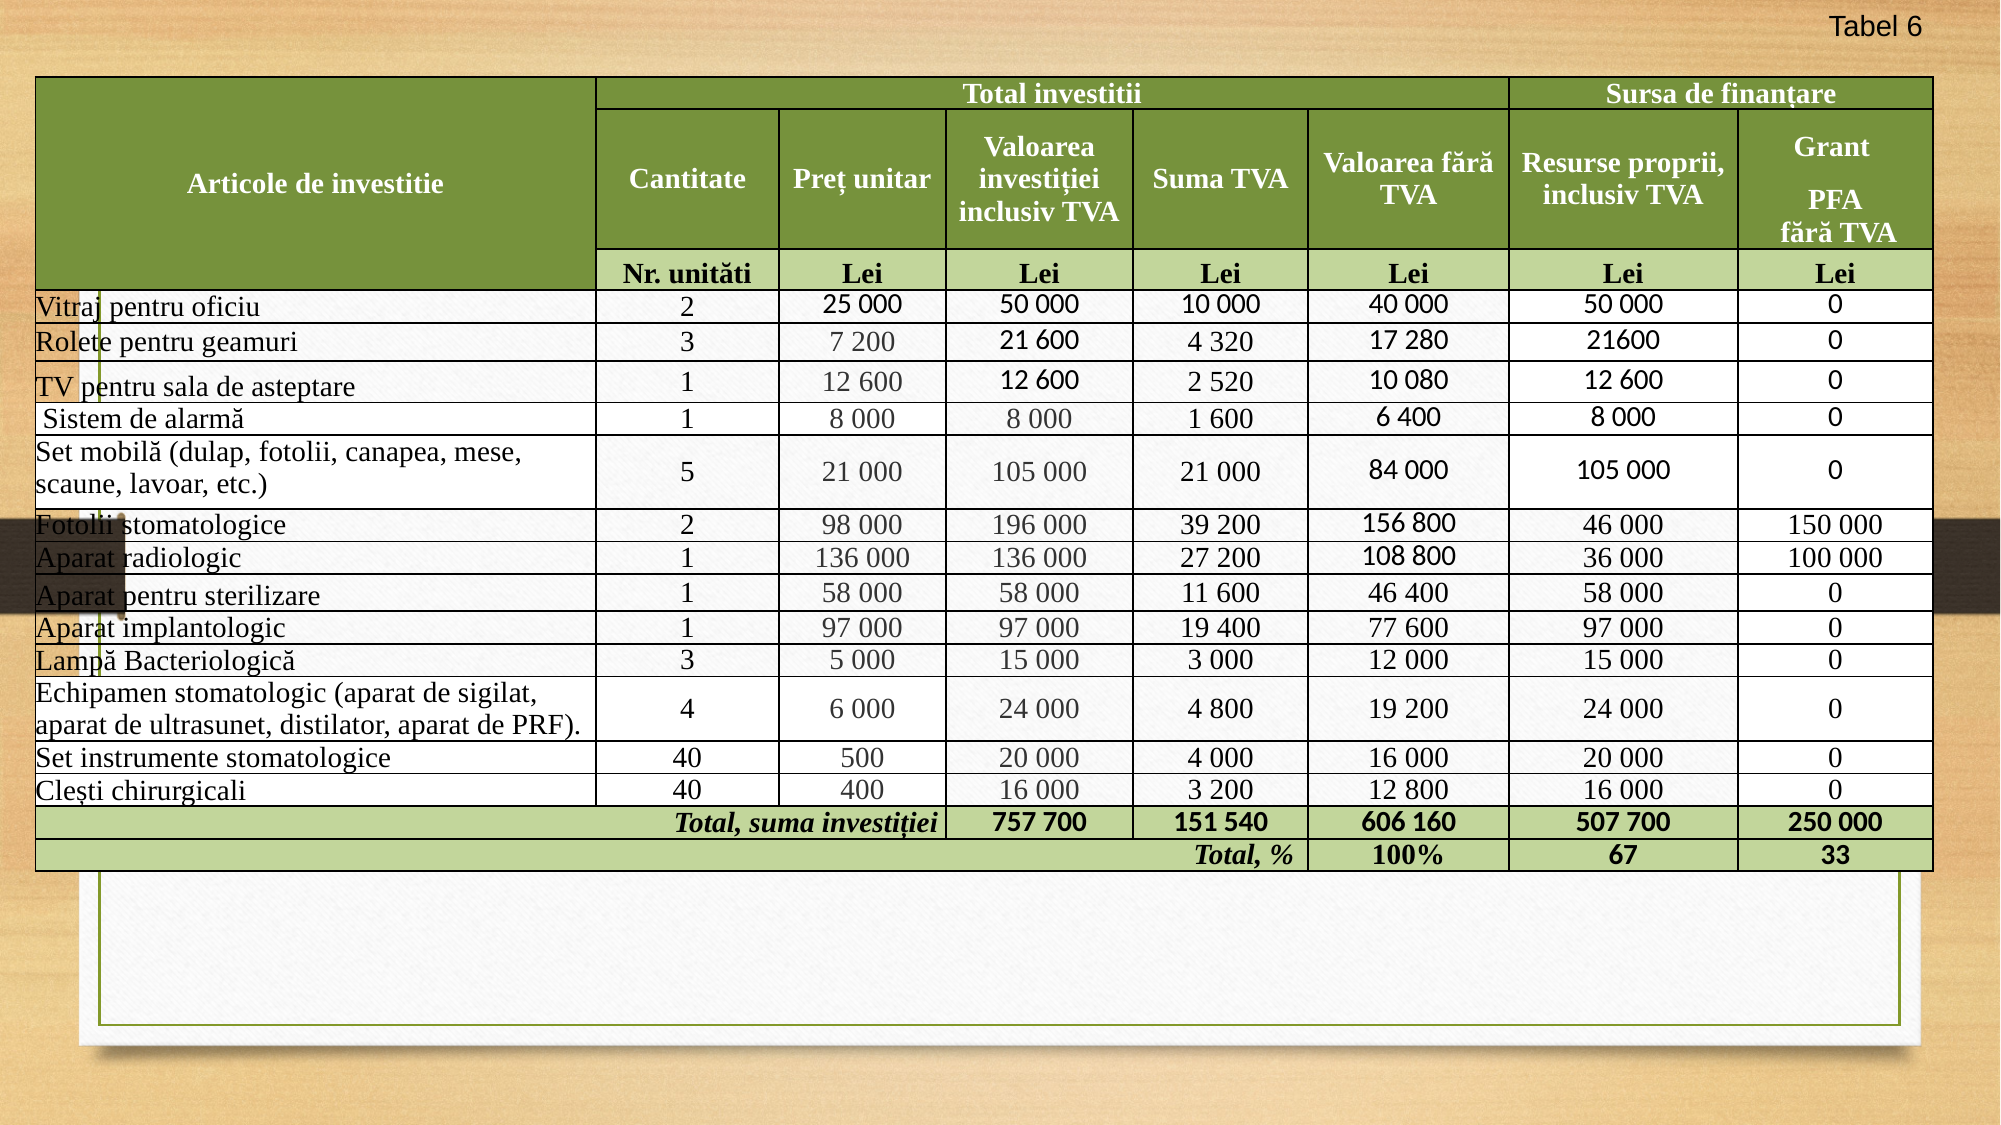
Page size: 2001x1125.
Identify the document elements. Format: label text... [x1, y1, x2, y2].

table_cell Cantitate [597, 110, 778, 248]
table_cell 97 000 [947, 612, 1132, 643]
table_cell 500 [780, 742, 945, 773]
table_cell 16 000 [947, 774, 1132, 805]
table_cell 0 [1739, 774, 1932, 805]
table_cell 33 [1739, 840, 1932, 870]
table_cell 2 [597, 291, 778, 322]
table_cell 12 000 [1309, 645, 1508, 676]
table_cell 8 000 [947, 403, 1132, 434]
table_cell 58 000 [780, 575, 945, 610]
table_cell 1 [597, 612, 778, 643]
table_cell Lei [1739, 250, 1932, 289]
table_cell 3 000 [1134, 645, 1307, 676]
table_cell 16 000 [1510, 774, 1737, 805]
table_cell 8 000 [780, 403, 945, 434]
table_cell 1 [597, 542, 778, 573]
table_cell Lei [1309, 250, 1508, 289]
table_cell 4 800 [1134, 677, 1307, 740]
table_cell Nr. unităti [597, 250, 778, 289]
table_cell 4 [597, 677, 778, 740]
table_cell 12 600 [1510, 362, 1737, 402]
table_cell 507 700 [1510, 807, 1737, 838]
table_cell 77 600 [1309, 612, 1508, 643]
table_cell 4 000 [1134, 742, 1307, 773]
table_cell 58 000 [947, 575, 1132, 610]
table_cell 4 320 [1134, 324, 1307, 360]
table_cell 100 000 [1739, 542, 1932, 573]
table_cell 27 200 [1134, 542, 1307, 573]
table_cell Lei [780, 250, 945, 289]
table_cell 24 000 [947, 677, 1132, 740]
table_cell 1 [597, 403, 778, 434]
table_cell 46 400 [1309, 575, 1508, 610]
table_cell 1 600 [1134, 403, 1307, 434]
table_cell 6 400 [1309, 403, 1508, 434]
table_cell Sistem de alarmă [36, 403, 595, 434]
table_cell 12 800 [1309, 774, 1508, 805]
table_cell 15 000 [1510, 645, 1737, 676]
picture [0, 0, 2001, 1125]
table_cell 136 000 [780, 542, 945, 573]
table_cell 21 600 [947, 324, 1132, 360]
table_cell 39 200 [1134, 510, 1307, 541]
table_cell 1 [597, 362, 778, 402]
table_cell 17 280 [1309, 324, 1508, 360]
table_cell 21600 [1510, 324, 1737, 360]
table_cell PFA [1739, 184, 1932, 216]
table_cell 136 000 [947, 542, 1132, 573]
table_cell 3 200 [1134, 774, 1307, 805]
table_cell 15 000 [947, 645, 1132, 676]
table_cell 0 [1739, 324, 1932, 360]
table_cell 40 [597, 742, 778, 773]
table_cell TV pentru sala de asteptare [36, 362, 595, 402]
table_cell 19 400 [1134, 612, 1307, 643]
table_cell 58 000 [1510, 575, 1737, 610]
table_cell 16 000 [1309, 742, 1508, 773]
table_cell 97 000 [1510, 612, 1737, 643]
table_cell 8 000 [1510, 403, 1737, 434]
table_cell 0 [1739, 403, 1932, 434]
table_cell 3 [597, 324, 778, 360]
table_cell 11 600 [1134, 575, 1307, 610]
table_cell Total, suma investiției [36, 807, 945, 838]
table_cell 36 000 [1510, 542, 1737, 573]
table_cell 98 000 [780, 510, 945, 541]
table_cell 50 000 [1510, 291, 1737, 322]
table_cell 1 [597, 575, 778, 610]
table_cell 0 [1739, 612, 1932, 643]
table_cell Lei [947, 250, 1132, 289]
table_cell 105 000 [1510, 436, 1737, 508]
table_cell 0 [1739, 291, 1932, 322]
table_cell 5 000 [780, 645, 945, 676]
table_cell 0 [1739, 677, 1932, 740]
table_cell Aparat implantologic [36, 612, 595, 643]
table_cell 12 600 [947, 362, 1132, 402]
table_cell Suma TVA [1134, 110, 1307, 248]
table_cell Total, % [36, 840, 1307, 870]
table_header Articole de investitie [36, 78, 595, 289]
table_cell 10 080 [1309, 362, 1508, 402]
table_cell 0 [1739, 742, 1932, 773]
table_cell 21 000 [780, 436, 945, 508]
table_cell Echipamen stomatologic (aparat de sigilat, aparat de ultrasunet, distilator, aparat de PRF). [36, 677, 595, 740]
table_cell Valoarea fără TVA [1309, 110, 1508, 248]
table_cell 5 [597, 436, 778, 508]
table_cell Preț unitar [780, 110, 945, 248]
table_cell 20 000 [947, 742, 1132, 773]
table_cell Rolete pentru geamuri [36, 324, 595, 360]
table_cell 250 000 [1739, 807, 1932, 838]
table_cell 0 [1739, 645, 1932, 676]
table_cell Lampă Bacteriologică [36, 645, 595, 676]
table_cell Set instrumente stomatologice [36, 742, 595, 773]
table_cell 606 160 [1309, 807, 1508, 838]
table_cell 757 700 [947, 807, 1132, 838]
table_cell Clești chirurgicali [36, 774, 595, 805]
table_cell 108 800 [1309, 542, 1508, 573]
table_cell 0 [1739, 436, 1932, 508]
text_box Tabel 6 [1813, 0, 1939, 50]
table_cell 7 200 [780, 324, 945, 360]
table_cell Fotolii stomatologice [36, 510, 595, 541]
table_cell 196 000 [947, 510, 1132, 541]
table_cell 3 [597, 645, 778, 676]
table_cell 50 000 [947, 291, 1132, 322]
table_cell Set mobilă (dulap, fotolii, canapea, mese, scaune, lavoar, etc.) [36, 436, 595, 508]
table_cell Resurse proprii, inclusiv TVA [1510, 110, 1737, 248]
table_cell 156 800 [1309, 510, 1508, 541]
table_cell 105 000 [947, 436, 1132, 508]
table_cell Lei [1510, 250, 1737, 289]
table_cell 0 [1739, 575, 1932, 610]
table_cell 67 [1510, 840, 1737, 870]
table_cell fără TVA [1739, 216, 1932, 248]
table_cell 20 000 [1510, 742, 1737, 773]
table_cell 2 520 [1134, 362, 1307, 402]
table_cell Grant [1739, 110, 1932, 184]
table_cell 6 000 [780, 677, 945, 740]
table_cell 84 000 [1309, 436, 1508, 508]
table_cell 400 [780, 774, 945, 805]
table_cell Aparat pentru sterilizare [36, 575, 595, 610]
table_cell Lei [1134, 250, 1307, 289]
table_cell 40 [597, 774, 778, 805]
table_cell 10 000 [1134, 291, 1307, 322]
table_cell 19 200 [1309, 677, 1508, 740]
table_cell 2 [597, 510, 778, 541]
table_header Total investitii [597, 78, 1508, 108]
table_cell 0 [1739, 362, 1932, 402]
table_cell Vitraj pentru oficiu [36, 291, 595, 322]
table_header Sursa de finanțare [1510, 78, 1932, 108]
table_cell Valoarea investiției inclusiv TVA [947, 110, 1132, 248]
table_cell 100% [1309, 840, 1508, 870]
table_cell Aparat radiologic [36, 542, 595, 573]
table_cell 40 000 [1309, 291, 1508, 322]
table_cell 46 000 [1510, 510, 1737, 541]
table_cell 151 540 [1134, 807, 1307, 838]
table_cell 25 000 [780, 291, 945, 322]
table_cell 21 000 [1134, 436, 1307, 508]
table_cell 150 000 [1739, 510, 1932, 541]
table_cell 24 000 [1510, 677, 1737, 740]
table_cell 12 600 [780, 362, 945, 402]
table_cell 97 000 [780, 612, 945, 643]
